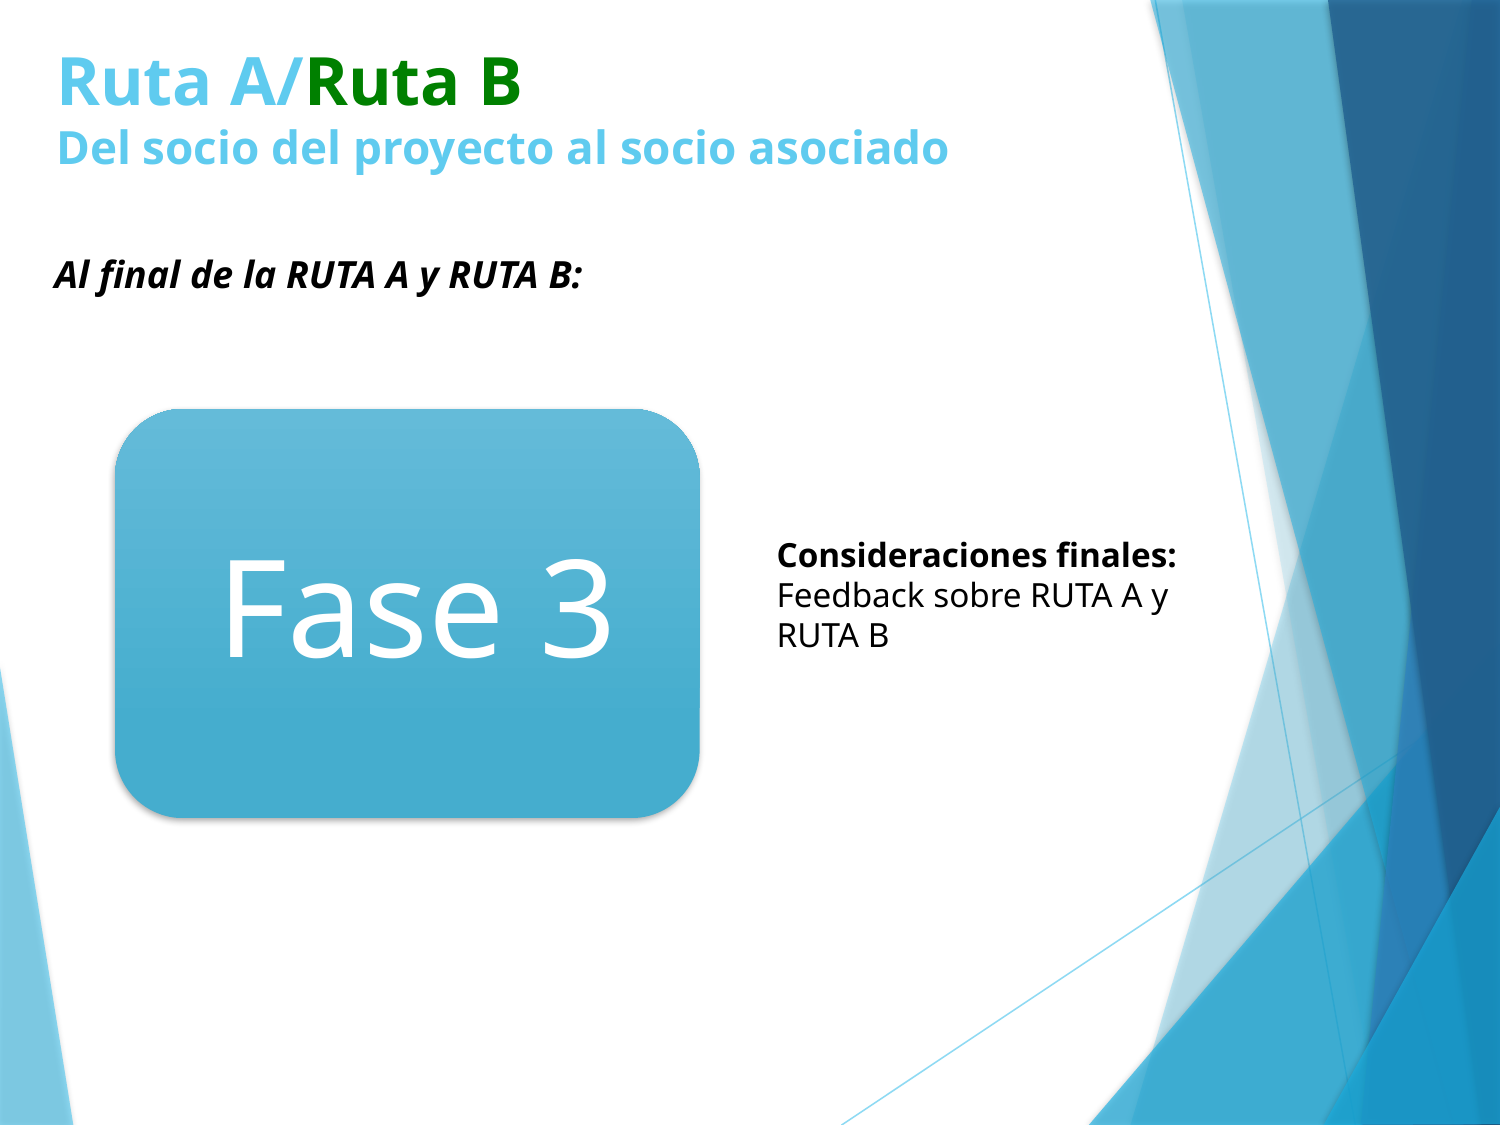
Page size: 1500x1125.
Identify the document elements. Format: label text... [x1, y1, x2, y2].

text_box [28, 325, 1372, 1125]
title Ruta A/Ruta B Del socio del proyecto al socio asociado [41, 30, 1415, 114]
text_box Al final de la RUTA A y RUTA B: [39, 243, 963, 304]
